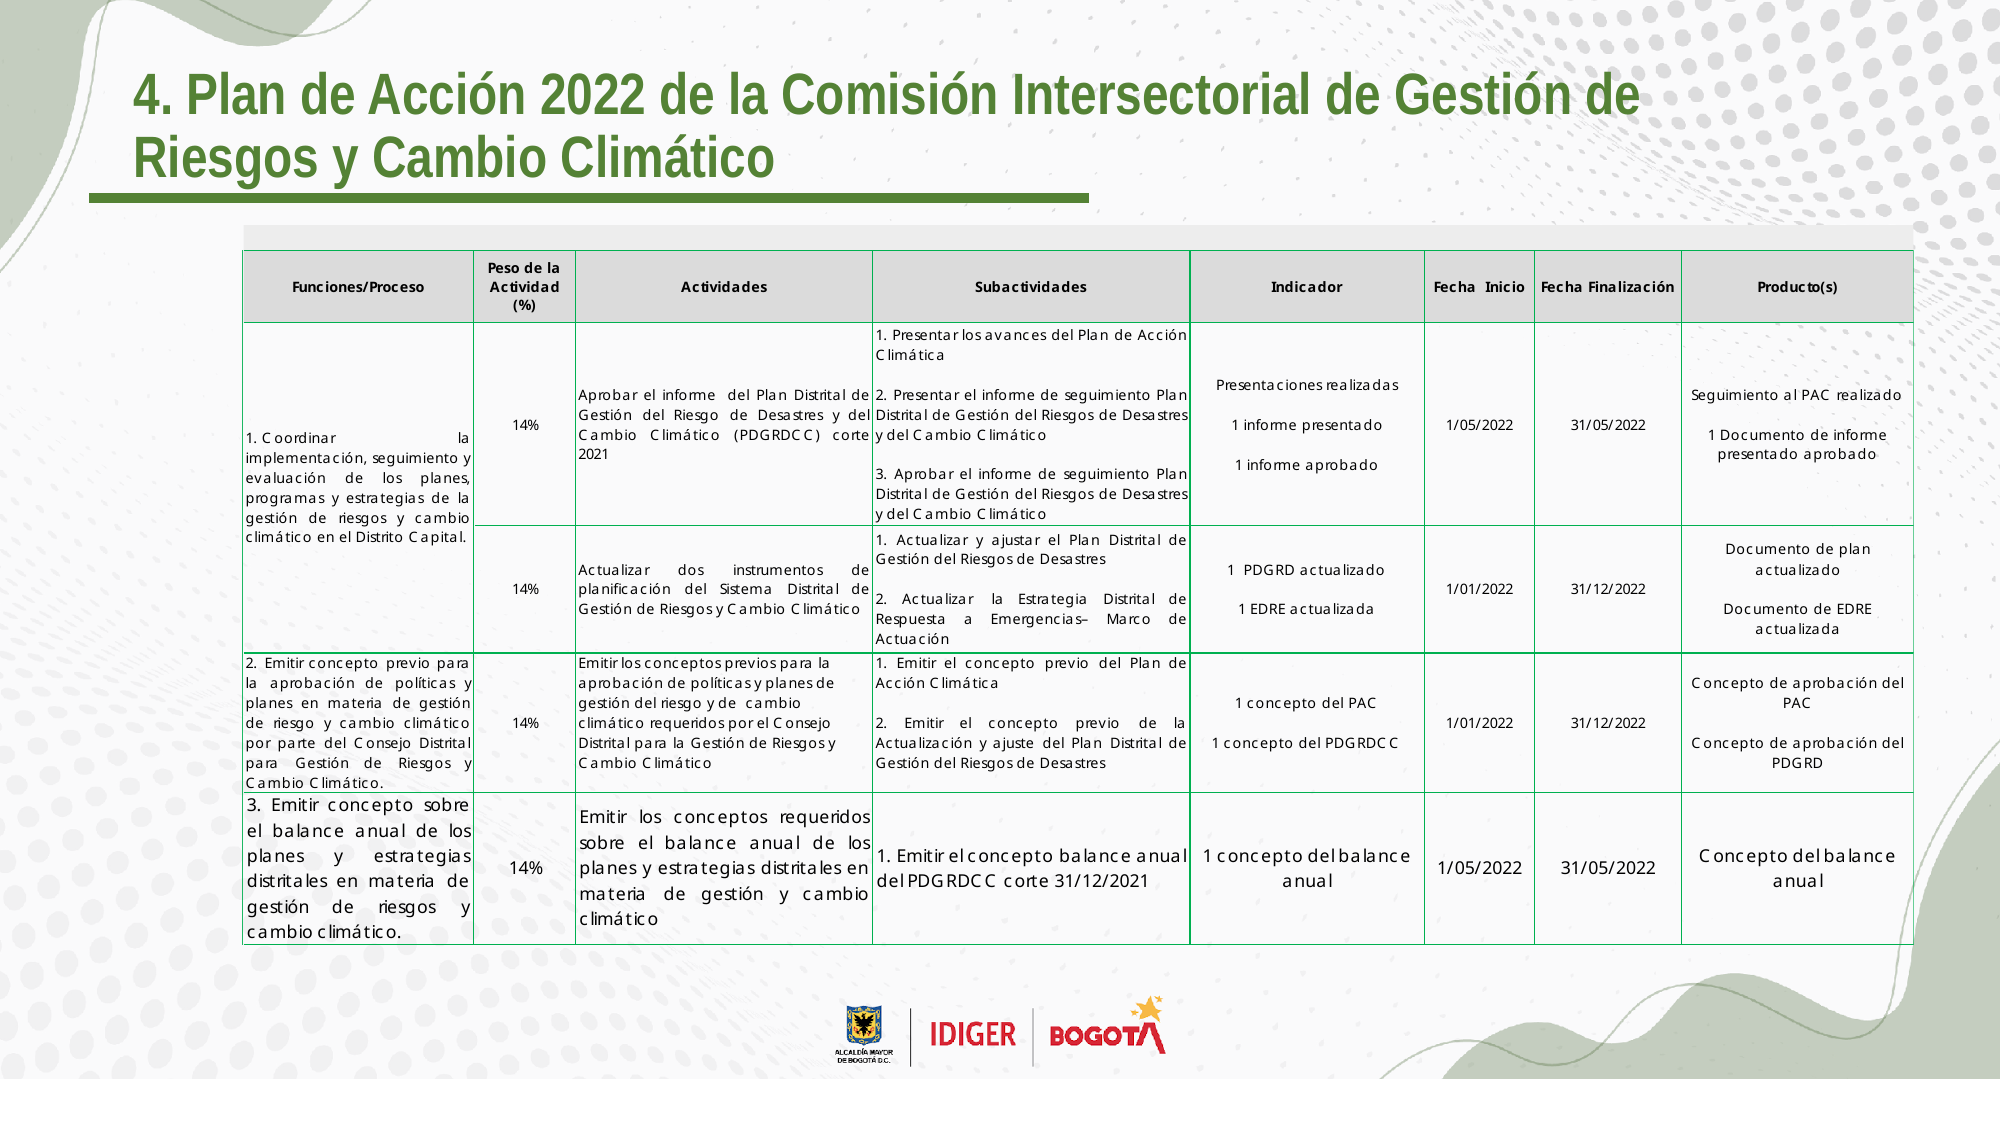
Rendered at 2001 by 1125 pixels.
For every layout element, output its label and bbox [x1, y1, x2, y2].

picture [0, 0, 2000, 1079]
text_box [242, 224, 1915, 946]
